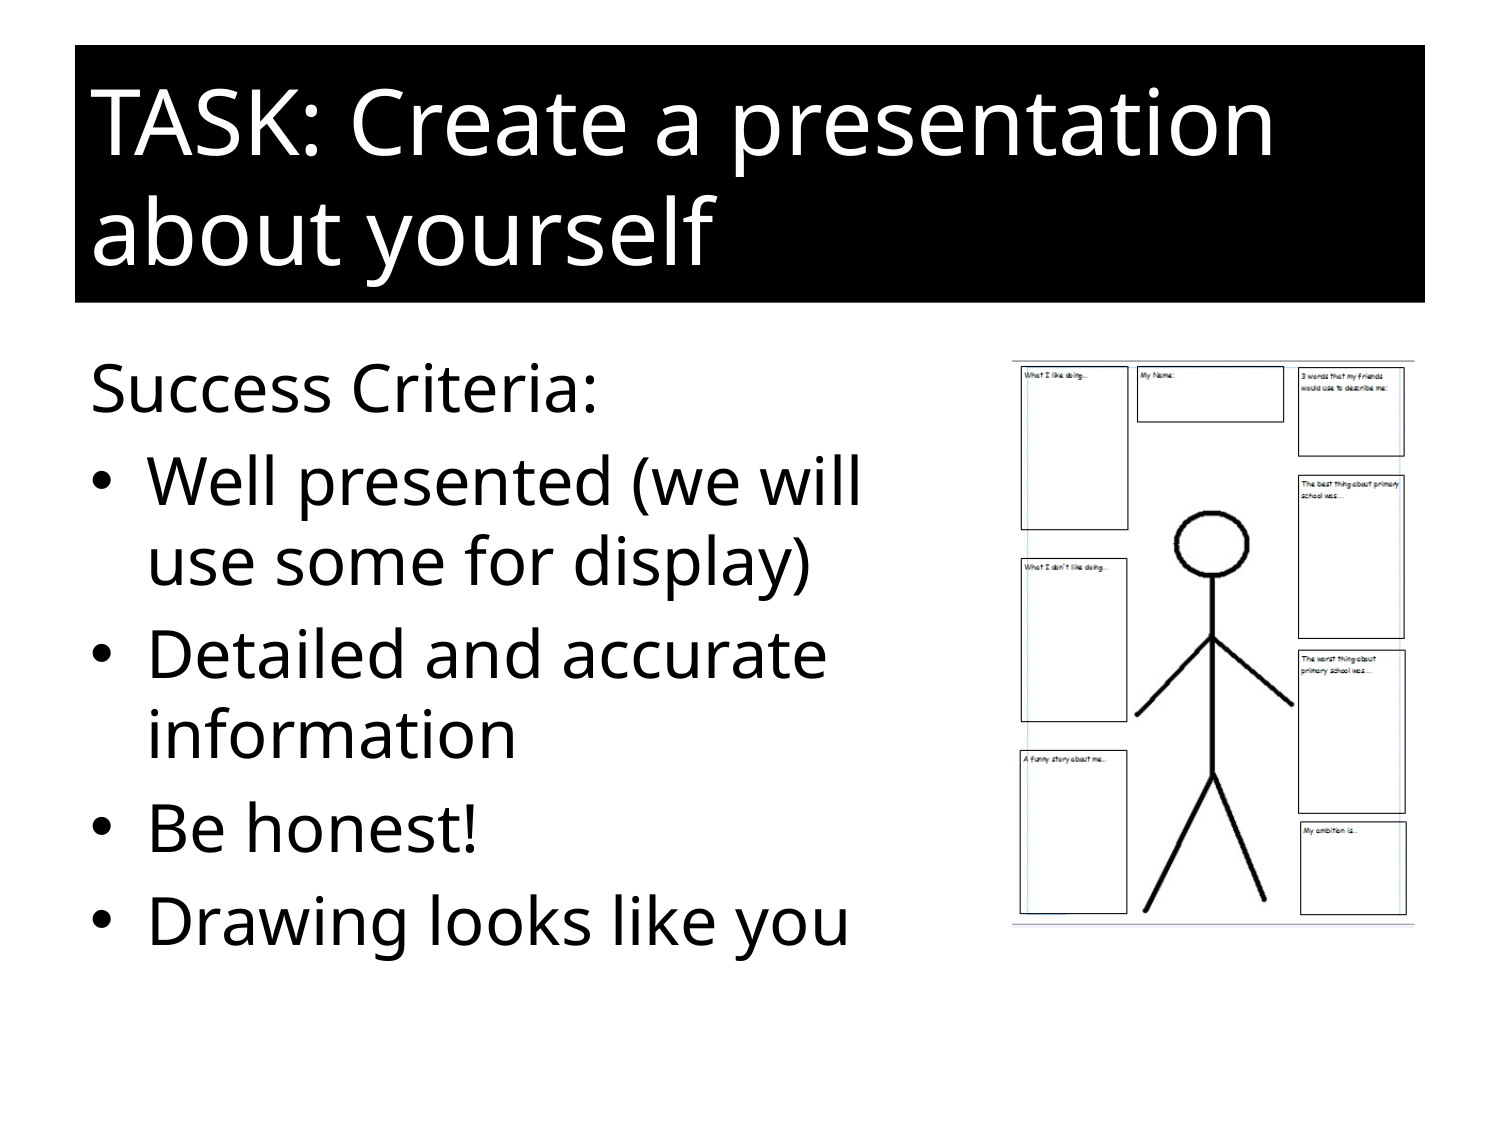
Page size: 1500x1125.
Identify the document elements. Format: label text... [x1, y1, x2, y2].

title TASK: Create a presentation about yourself [75, 45, 1425, 303]
picture [1011, 360, 1415, 928]
list Success Criteria: Well presented (we will use some for display) Detailed and accurate information Be honest! Drawing looks like you [75, 338, 951, 1005]
